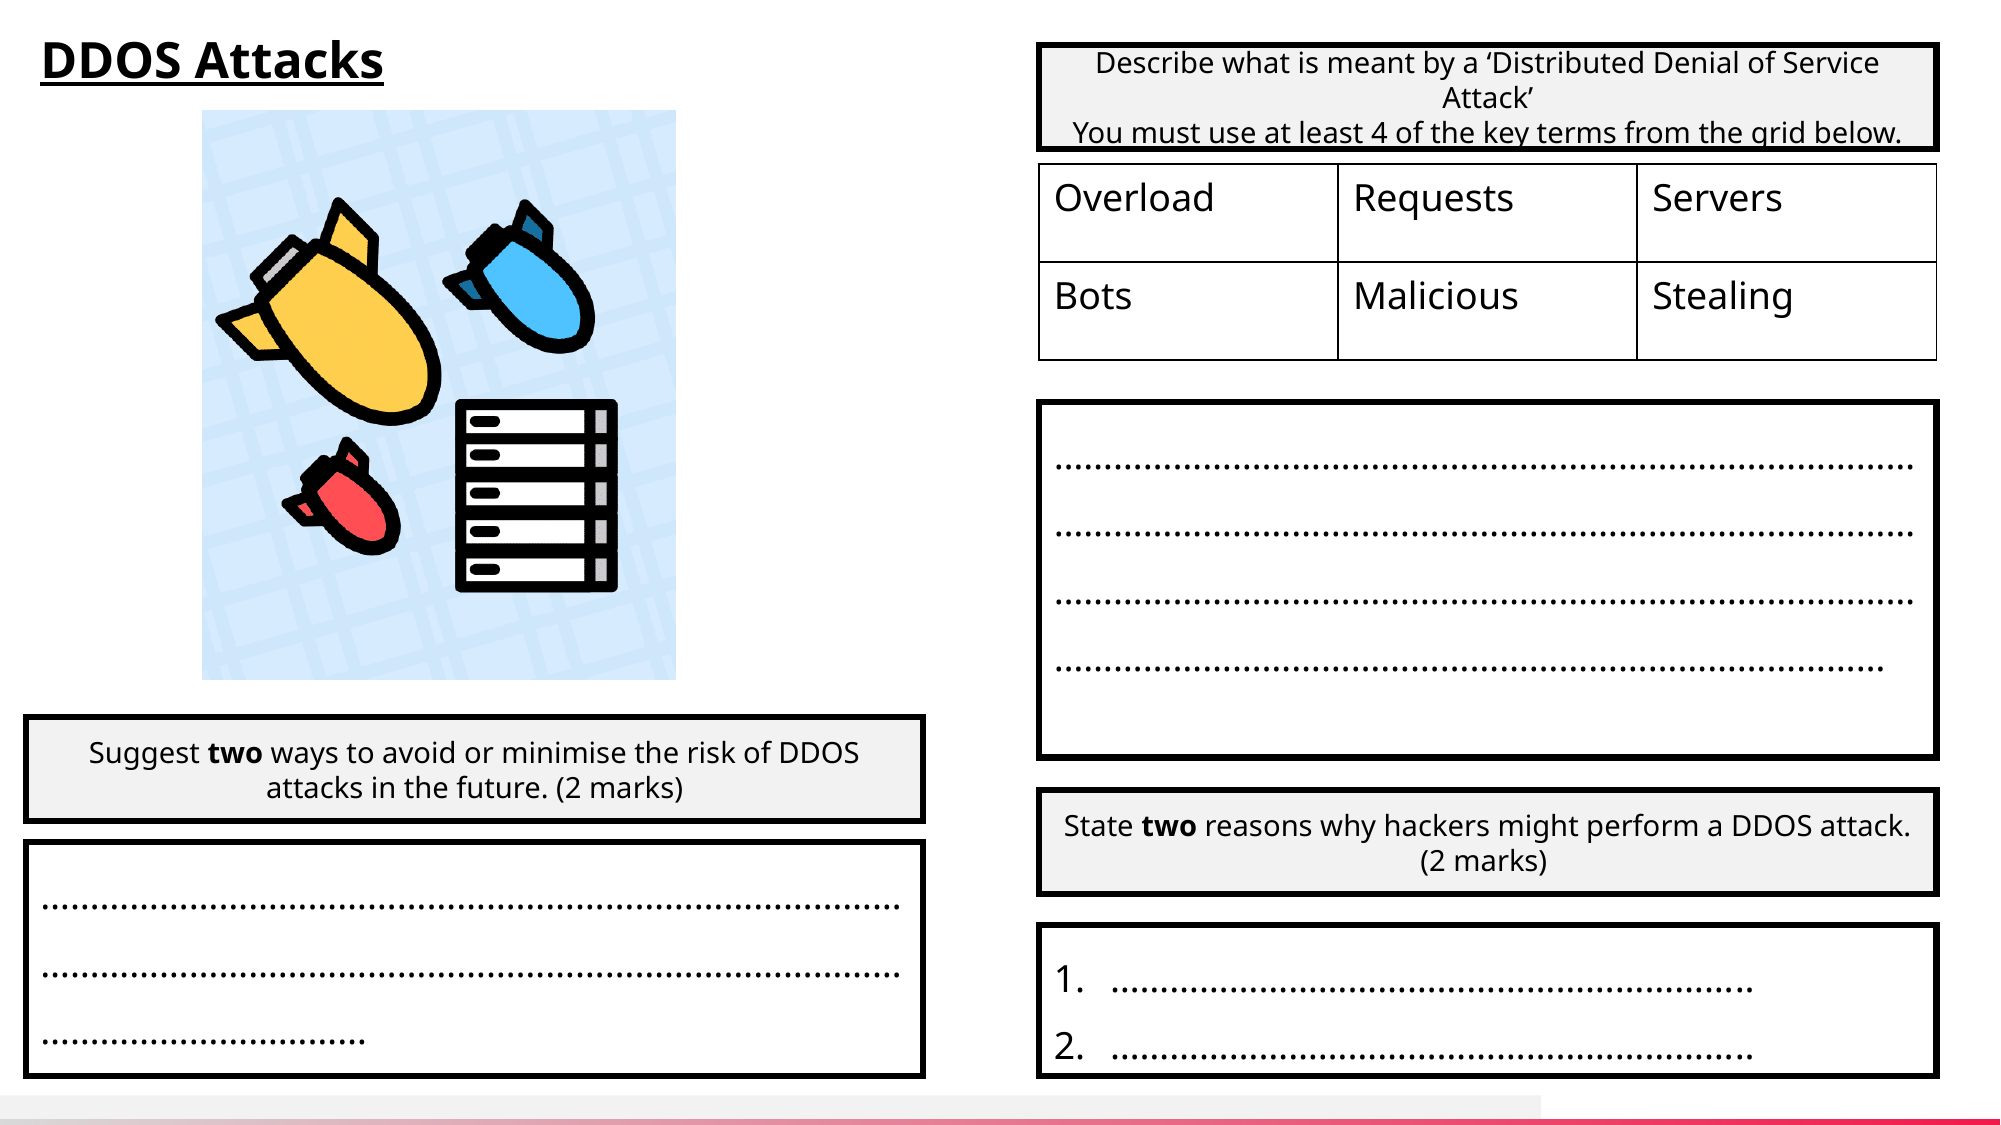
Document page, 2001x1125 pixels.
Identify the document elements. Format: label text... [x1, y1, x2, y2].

text_box ………………………………………………………………………………………………………………………………………………………………………………………………………………………………………………………………………………………………………………… [1038, 401, 1938, 758]
text_box Suggest two ways to avoid or minimise the risk of DDOS attacks in the future. (2 marks) [25, 716, 924, 822]
table_header Overload [1040, 165, 1337, 261]
table_header Requests [1339, 165, 1636, 261]
text_box ……………………………………………………………………………………………………………………………………………………………………………………… [25, 841, 924, 1077]
table_cell Stealing [1638, 263, 1936, 359]
table_cell Malicious [1339, 263, 1636, 359]
table_cell Bots [1040, 263, 1337, 359]
picture [202, 110, 676, 680]
text_box ……………………………………………………….. ……………………………………………………….. [1038, 924, 1938, 1077]
text_box State two reasons why hackers might perform a DDOS attack. (2 marks) [1038, 789, 1938, 895]
table_header Servers [1638, 165, 1936, 261]
text_box DDOS Attacks [25, 21, 1095, 96]
text_box Describe what is meant by a ‘Distributed Denial of Service Attack’ You must use at least 4 of the key terms from the grid below. [1038, 44, 1938, 150]
